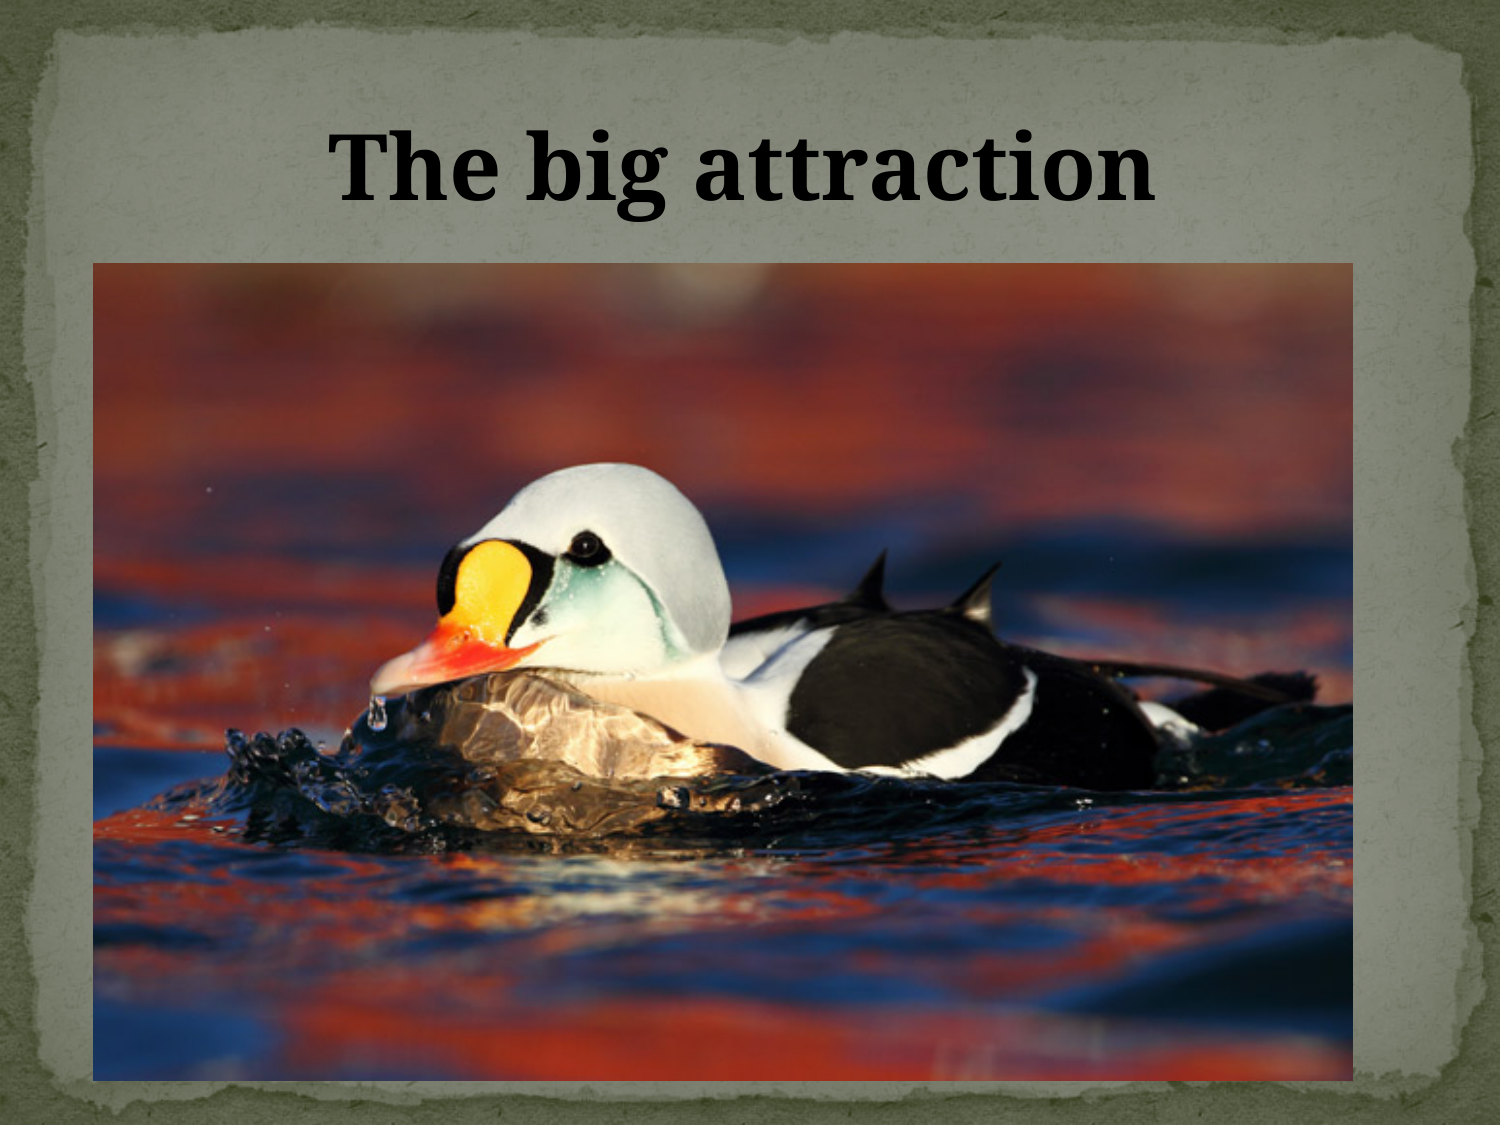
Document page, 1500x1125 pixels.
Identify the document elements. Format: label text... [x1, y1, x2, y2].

text_box The big attraction [277, 101, 1211, 227]
picture [93, 263, 1353, 1081]
